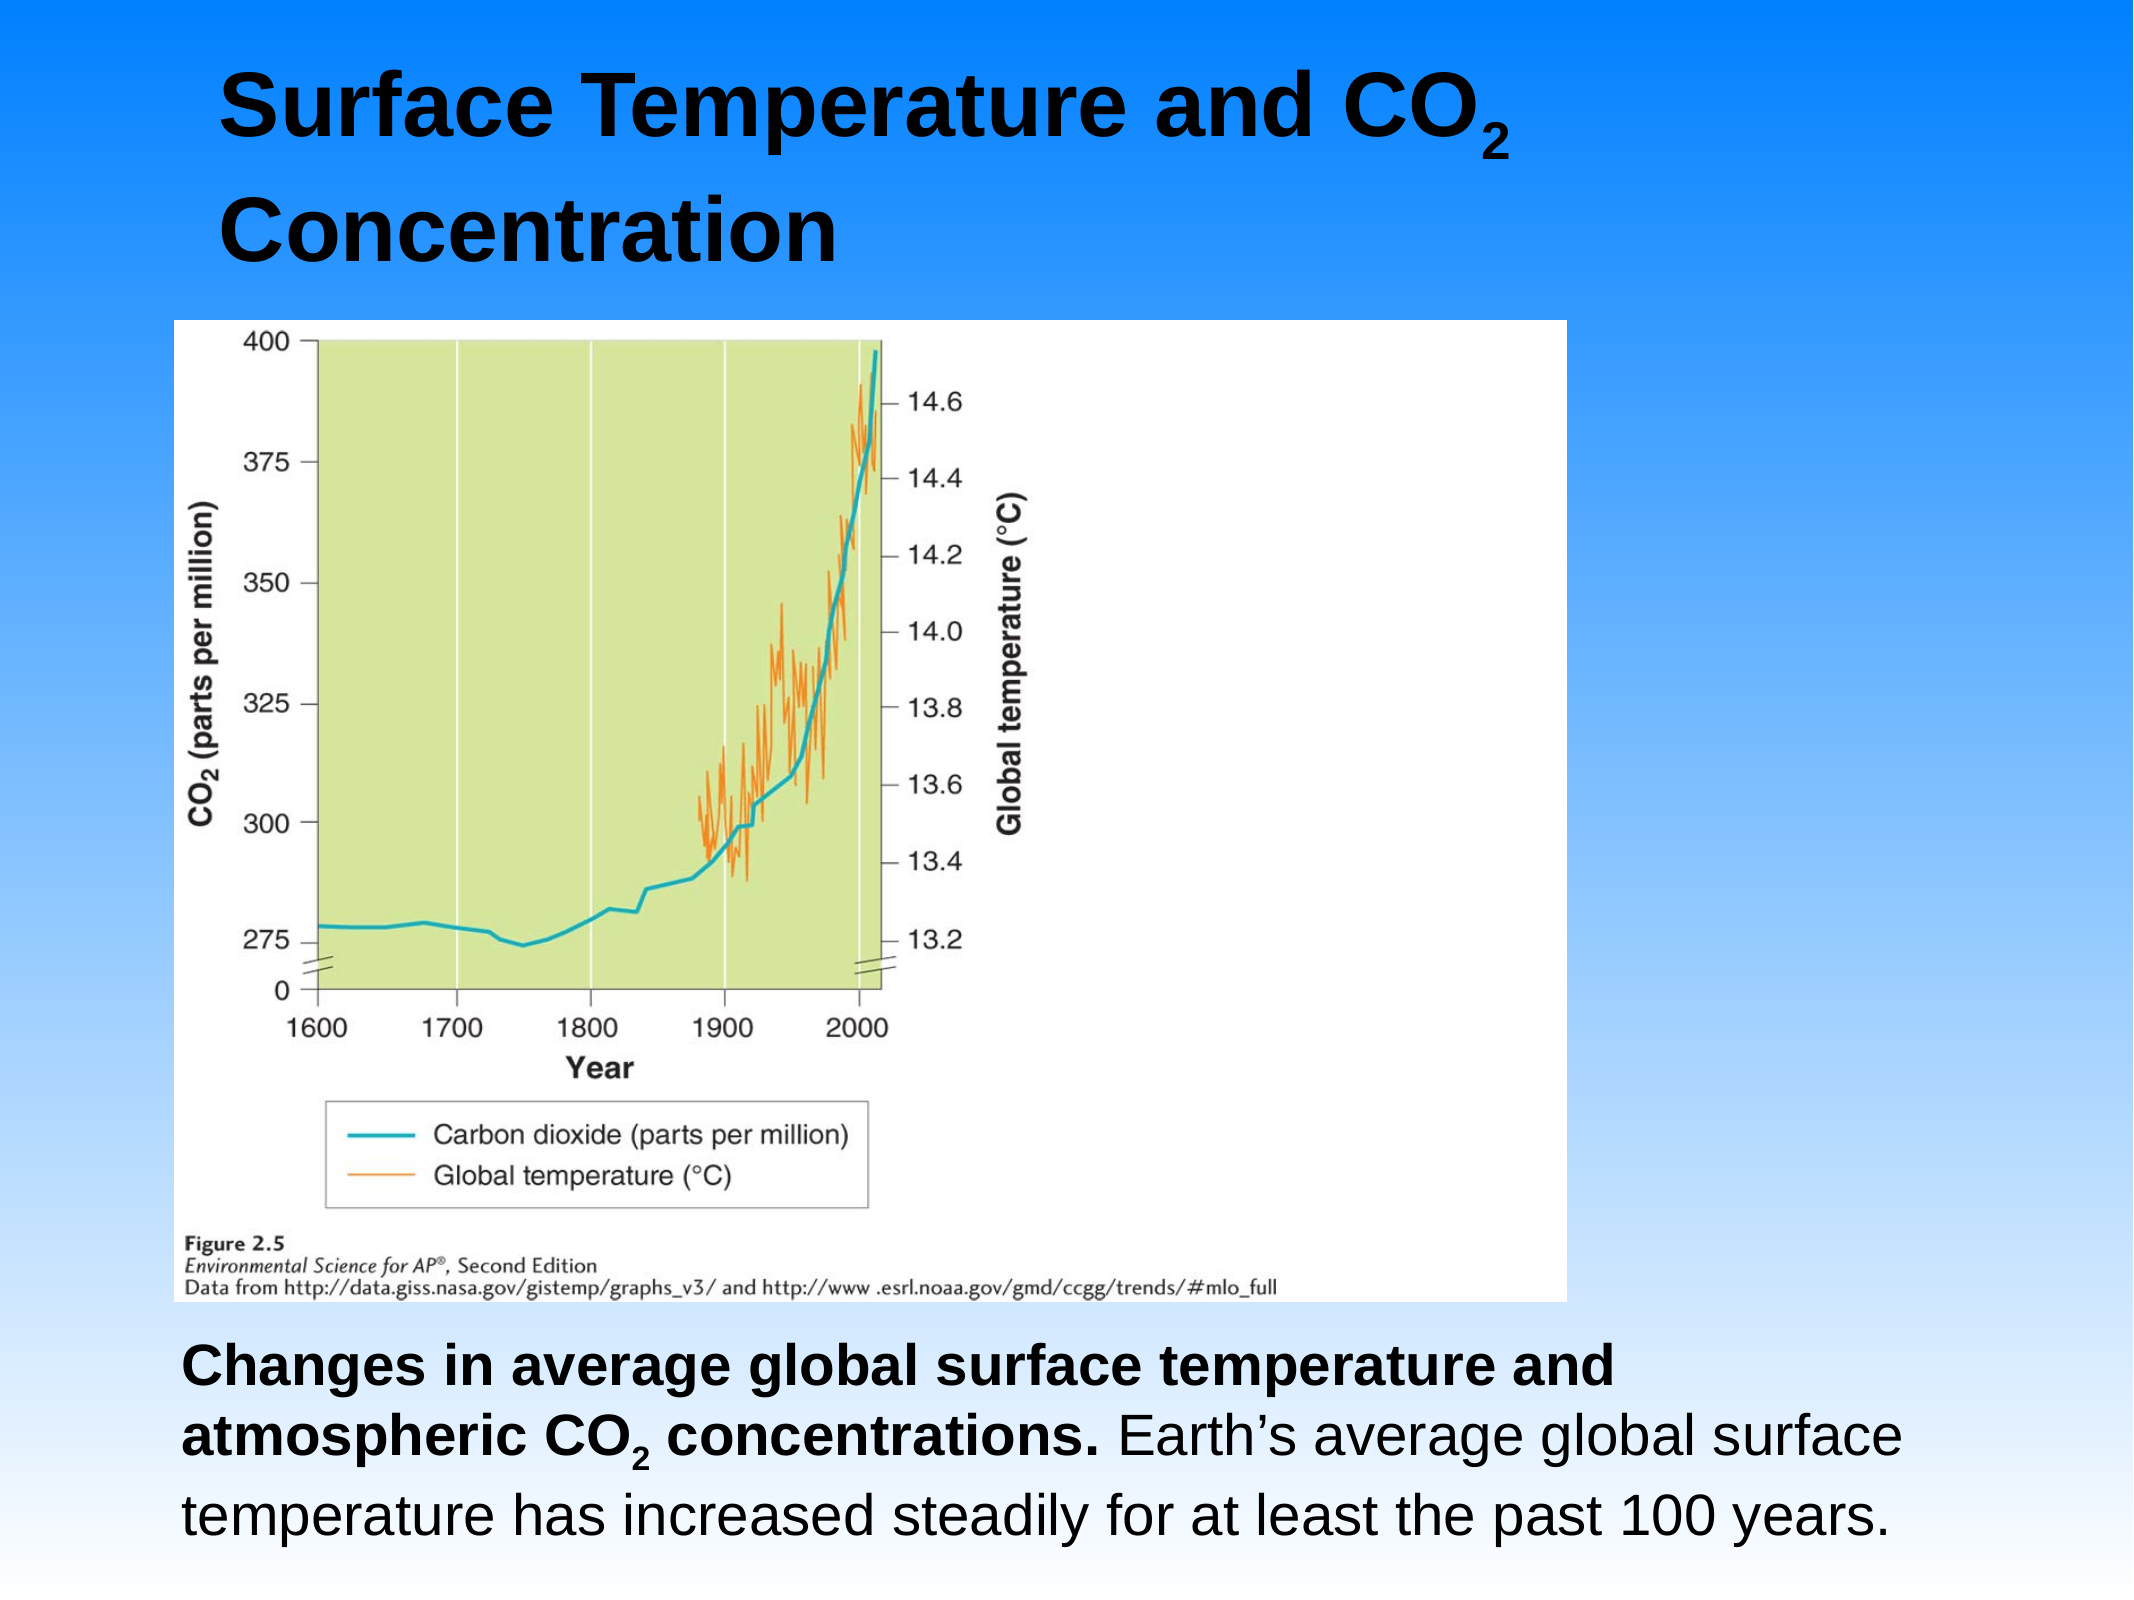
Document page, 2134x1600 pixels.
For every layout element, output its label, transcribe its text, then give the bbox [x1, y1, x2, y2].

text_box Changes in average global surface temperature and atmospheric CO2 concentrations. Earth’s average global surface temperature has increased steadily for at least the past 100 years. [166, 1319, 1967, 1555]
text_box Surface Temperature and CO2 Concentration [204, 37, 1921, 342]
picture [174, 319, 1567, 1303]
